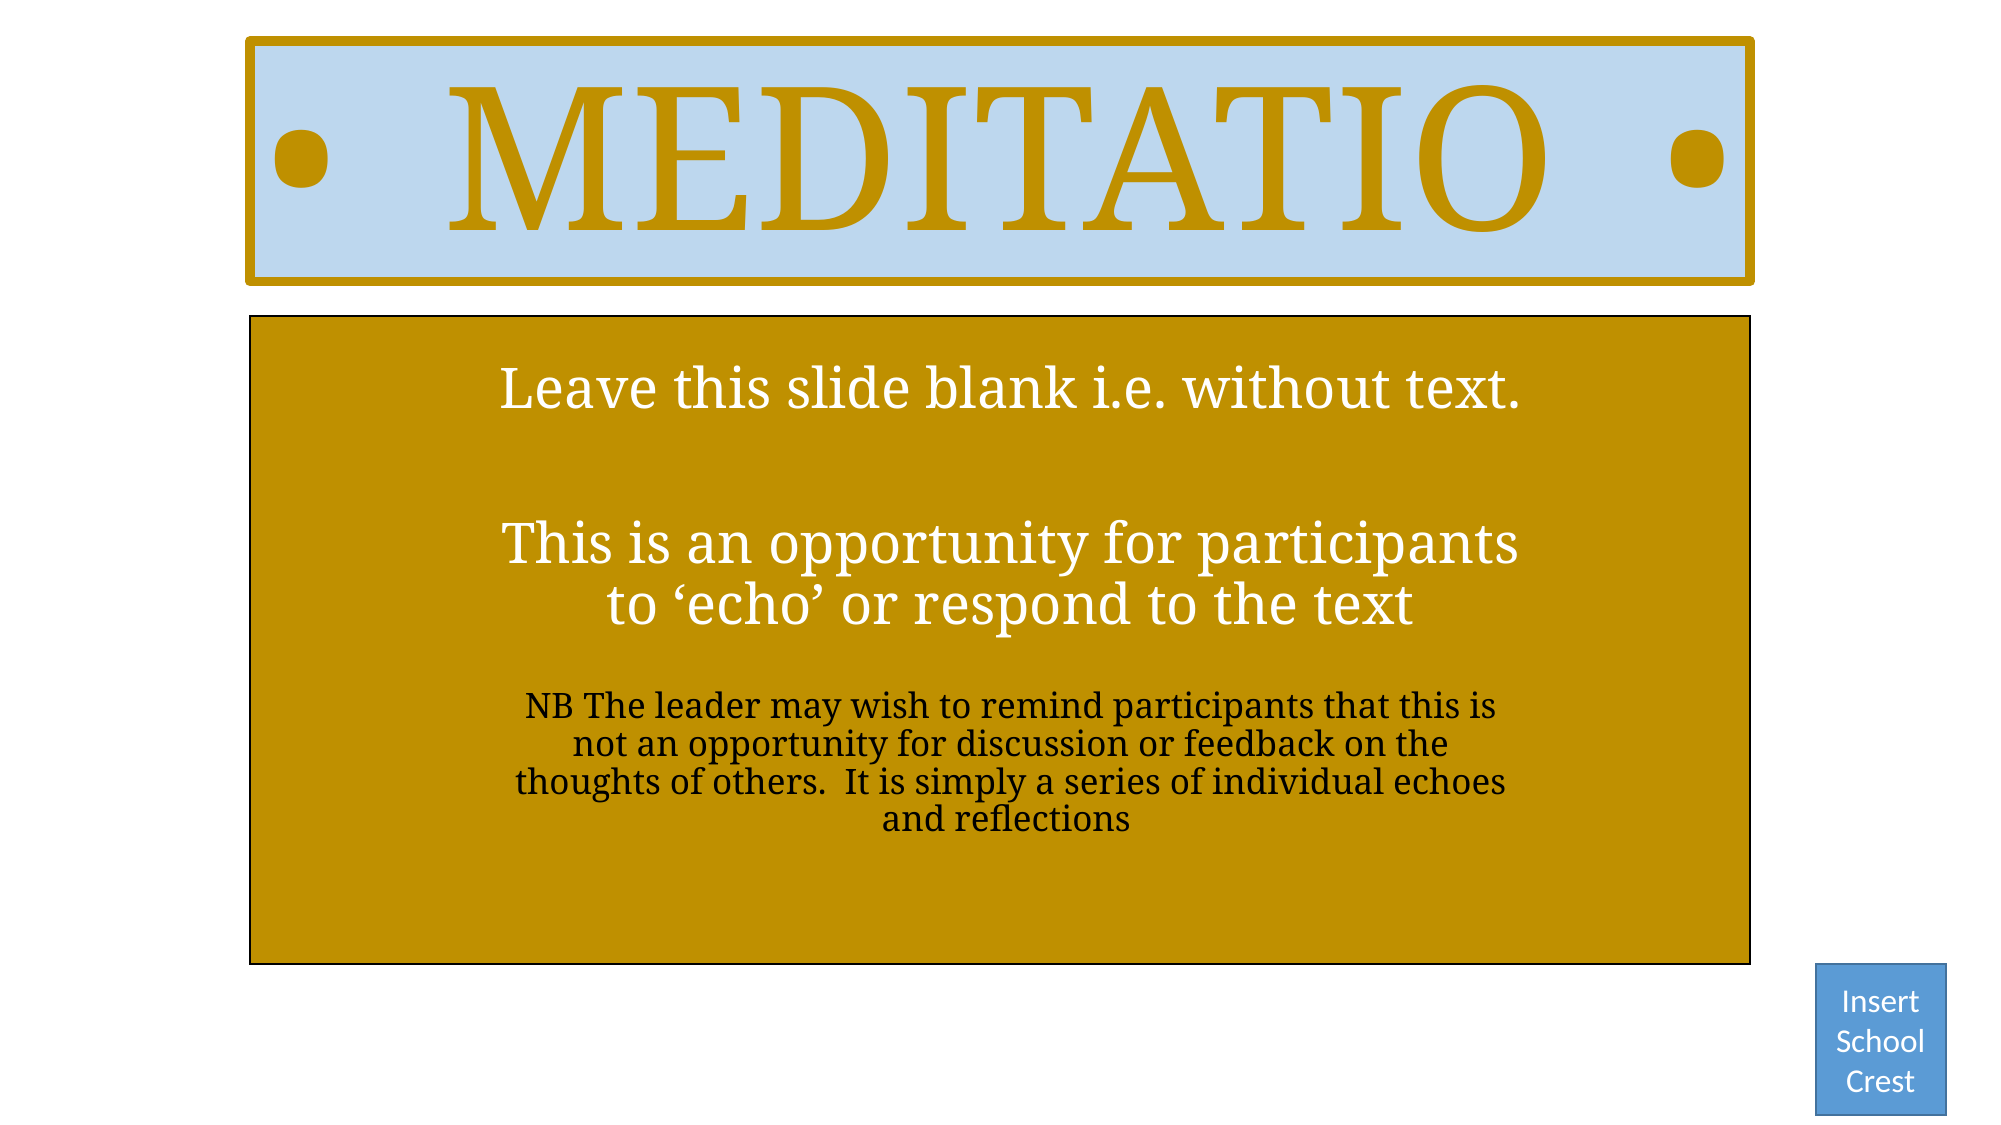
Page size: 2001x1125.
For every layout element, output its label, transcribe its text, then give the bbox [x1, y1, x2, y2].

subtitle Leave this slide blank i.e. without text. This is an opportunity for participants to ‘echo’ or respond to the text NB The leader may wish to remind participants that this is not an opportunity for discussion or feedback on the thoughts of others. It is simply a series of individual echoes and reflections [483, 352, 1539, 930]
text_box [249, 315, 1751, 965]
text_box Insert School Crest [1815, 963, 1947, 1116]
text_box • MEDITATIO • [249, 40, 1750, 282]
